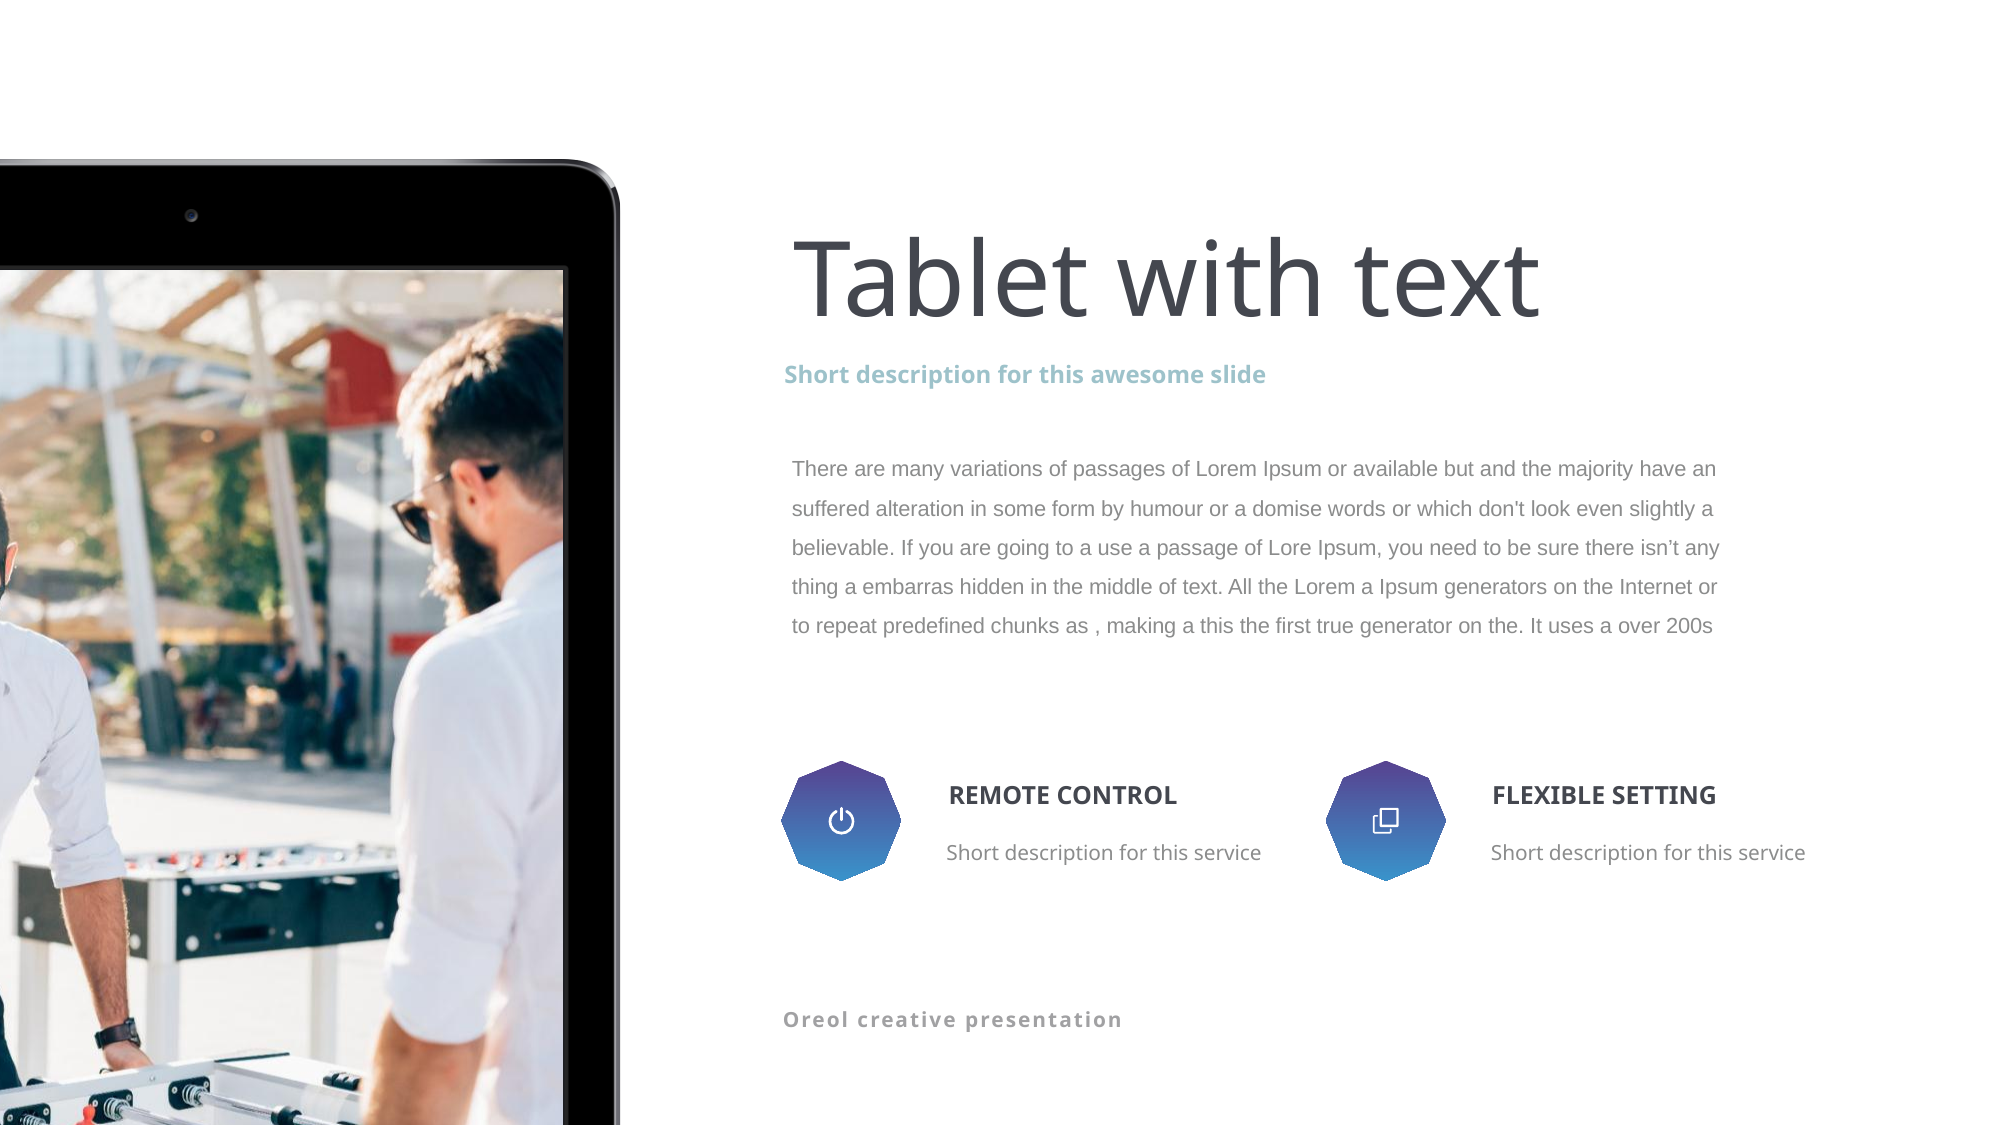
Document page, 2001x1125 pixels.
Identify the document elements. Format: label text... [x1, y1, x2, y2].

text_box [1325, 760, 1446, 881]
text_box Short description for this awesome slide [778, 339, 1273, 394]
text_box There are many variations of passages of Lorem Ipsum or available but and the majority have an suffered alteration in some form by humour or a domise words or which don't look even slightly a believable. If you are going to a use a passage of Lore Ipsum, you need to be sure there isn’t any thing a embarras hidden in the middle of text. All the Lorem a Ipsum generators on the Internet or to repeat predefined chunks as , making a this the first true generator on the. It uses a over 200s [786, 435, 1728, 645]
picture [0, 159, 621, 1125]
text_box [1372, 807, 1399, 834]
text_box Tablet with text [788, 231, 1549, 343]
text_box flexible setting [1486, 779, 1724, 816]
text_box [828, 810, 855, 835]
text_box Short description for this service [1484, 821, 1813, 871]
text_box Short description for this service [940, 821, 1268, 871]
text_box [781, 760, 902, 881]
text_box Oreol creative presentation [777, 987, 1129, 1037]
text_box REMOTE CONTROL [942, 779, 1184, 816]
